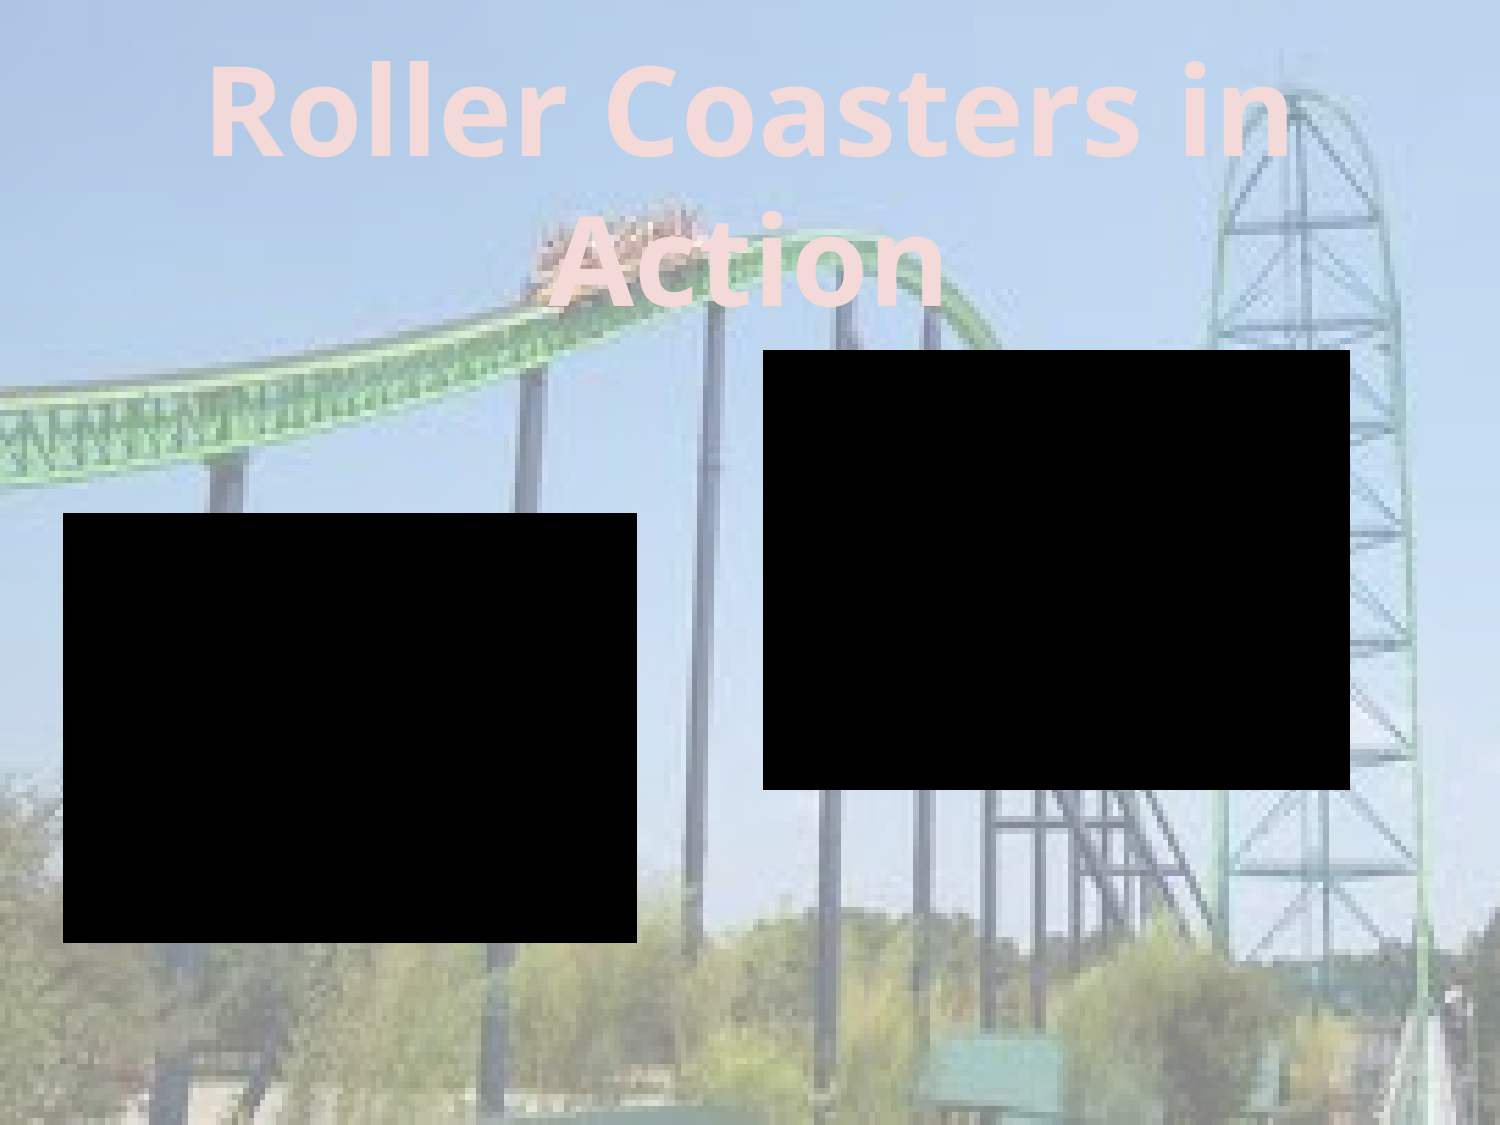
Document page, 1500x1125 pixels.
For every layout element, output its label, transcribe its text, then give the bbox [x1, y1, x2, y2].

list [62, 512, 638, 944]
title Roller Coasters in Action [75, 87, 1425, 275]
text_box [762, 349, 1351, 791]
